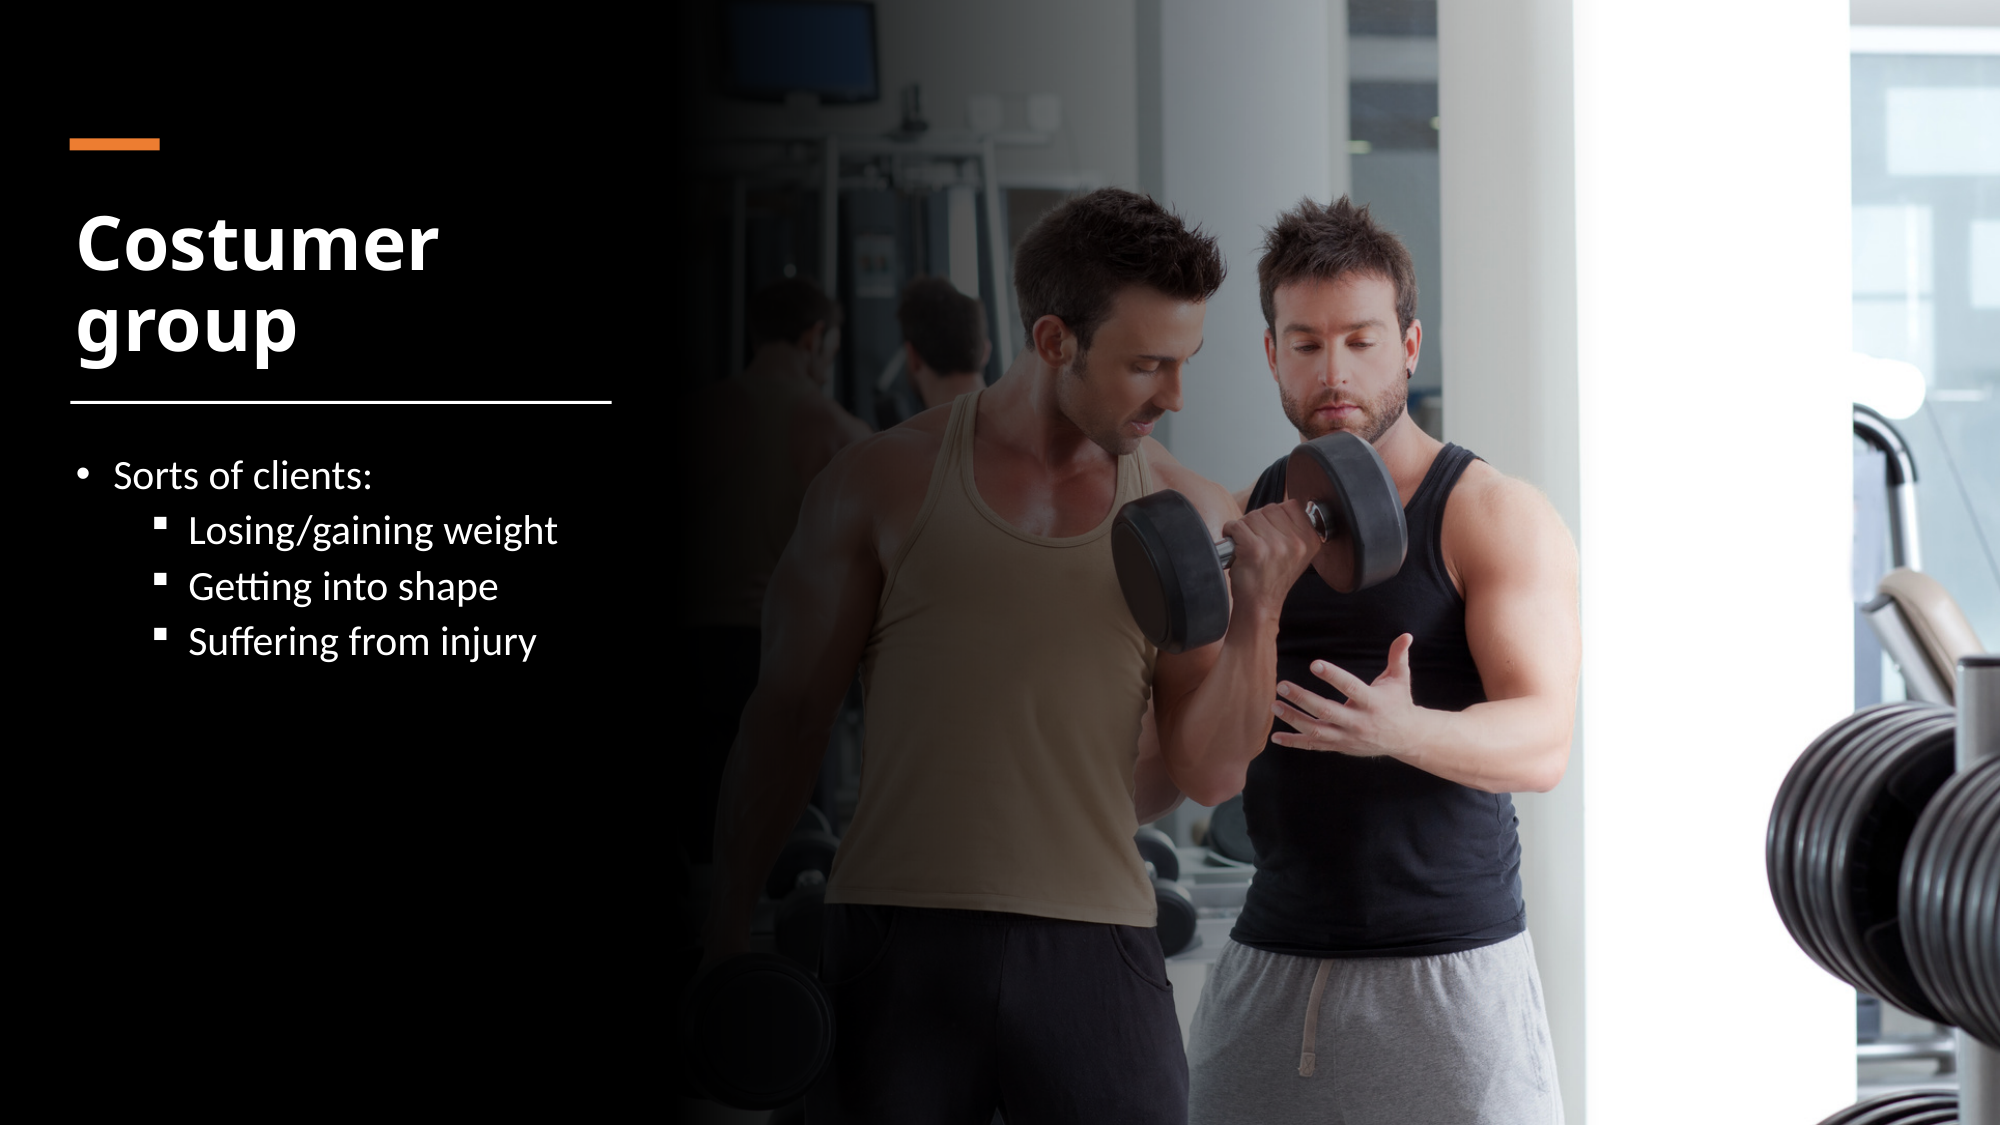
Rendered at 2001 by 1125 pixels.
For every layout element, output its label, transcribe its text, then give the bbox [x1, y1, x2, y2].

text_box [69, 137, 161, 151]
title Costumer group [60, 190, 577, 375]
picture [577, 0, 2000, 1125]
list Sorts of clients: Losing/gaining weight Getting into shape Suffering from injury [60, 445, 577, 972]
text_box [0, 0, 577, 1125]
text_box [69, 400, 577, 405]
